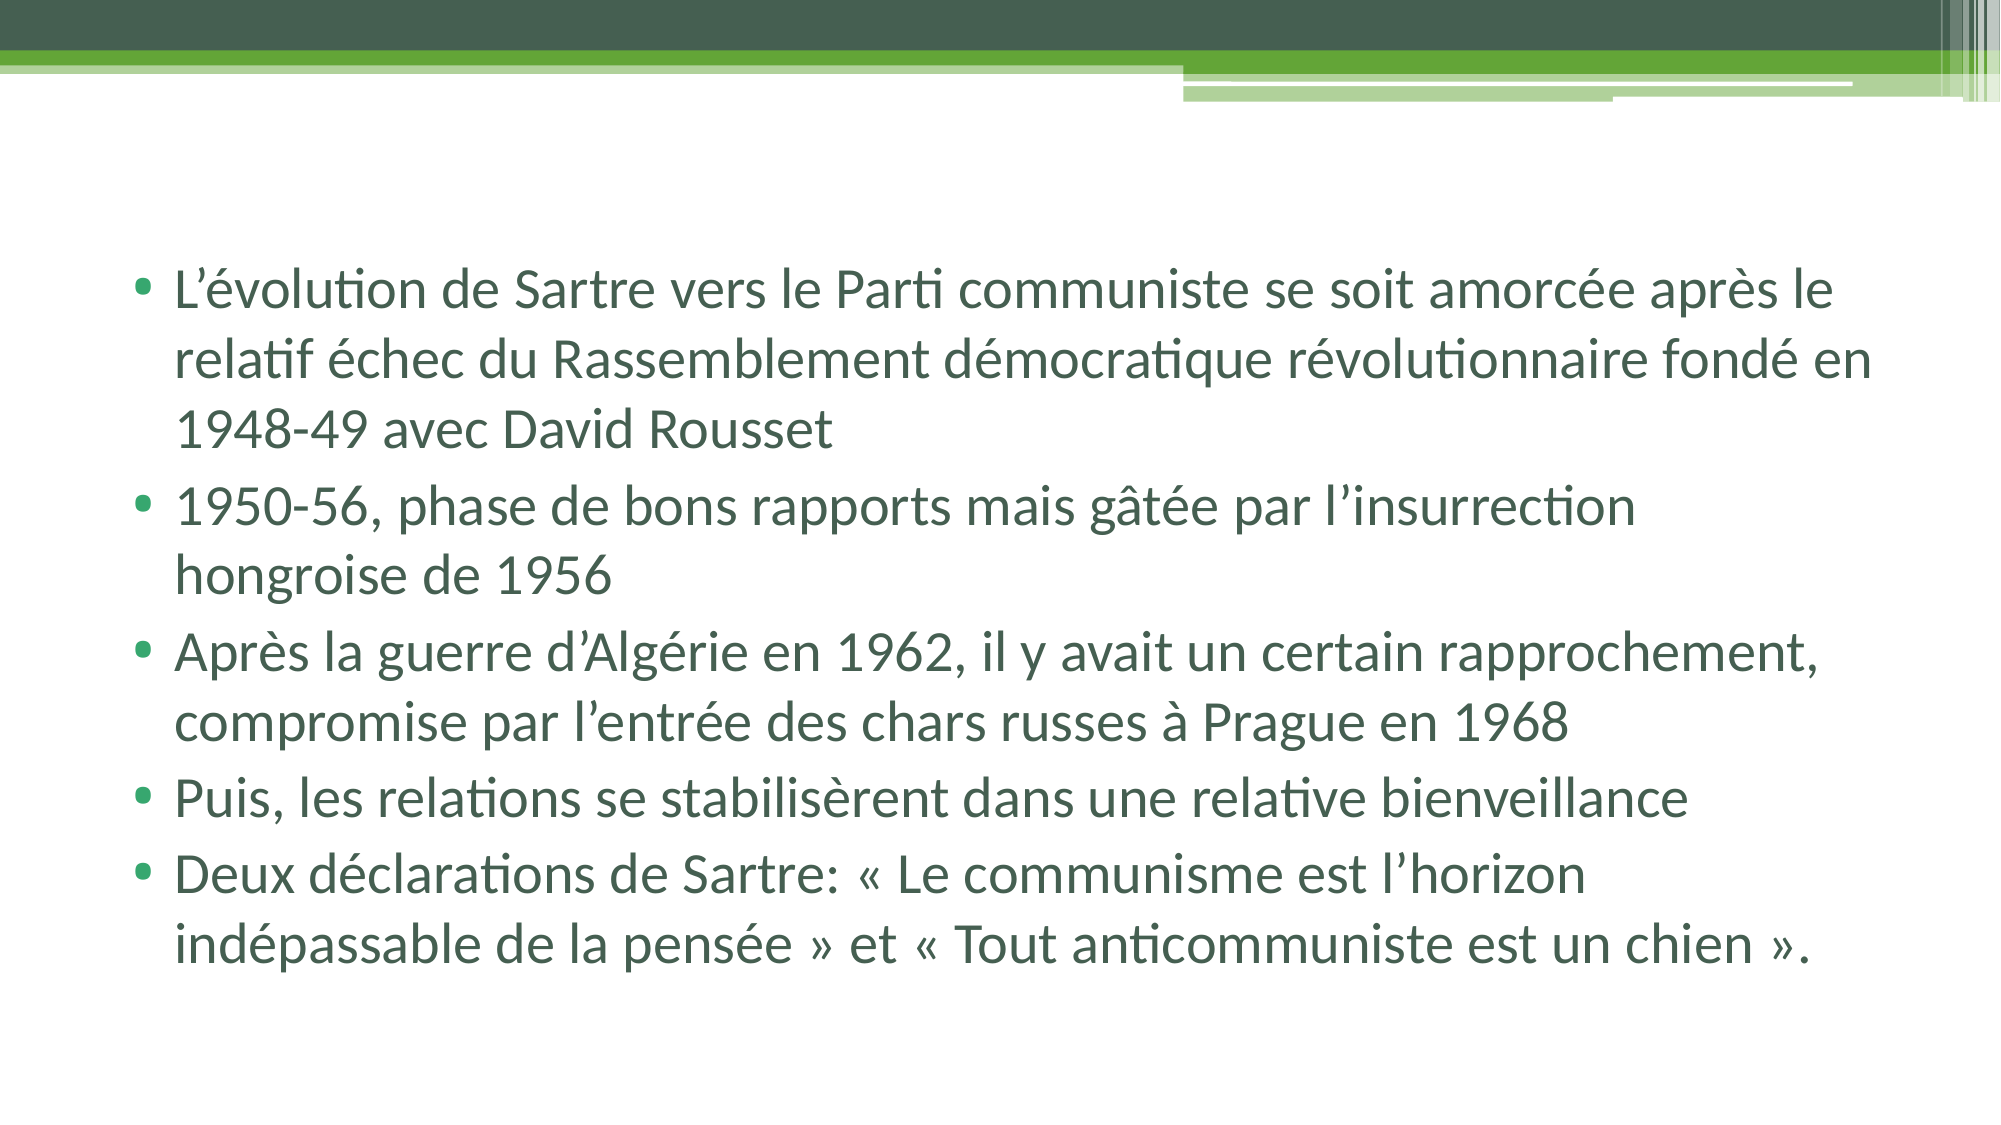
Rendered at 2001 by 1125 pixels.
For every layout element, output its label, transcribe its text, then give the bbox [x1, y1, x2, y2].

list L’évolution de Sartre vers le Parti communiste se soit amorcée après le relatif échec du Rassemblement démocratique révolutionnaire fondé en 1948-49 avec David Rousset 1950-56, phase de bons rapports mais gâtée par l’insurrection hongroise de 1956 Après la guerre d’Algérie en 1962, il y avait un certain rapprochement, compromise par l’entrée des chars russes à Prague en 1968 Puis, les relations se stabilisèrent dans une relative bienveillance Deux déclarations de Sartre: « Le communisme est l’horizon indépassable de la pensée » et « Tout anticommuniste est un chien ». [99, 243, 1900, 1079]
